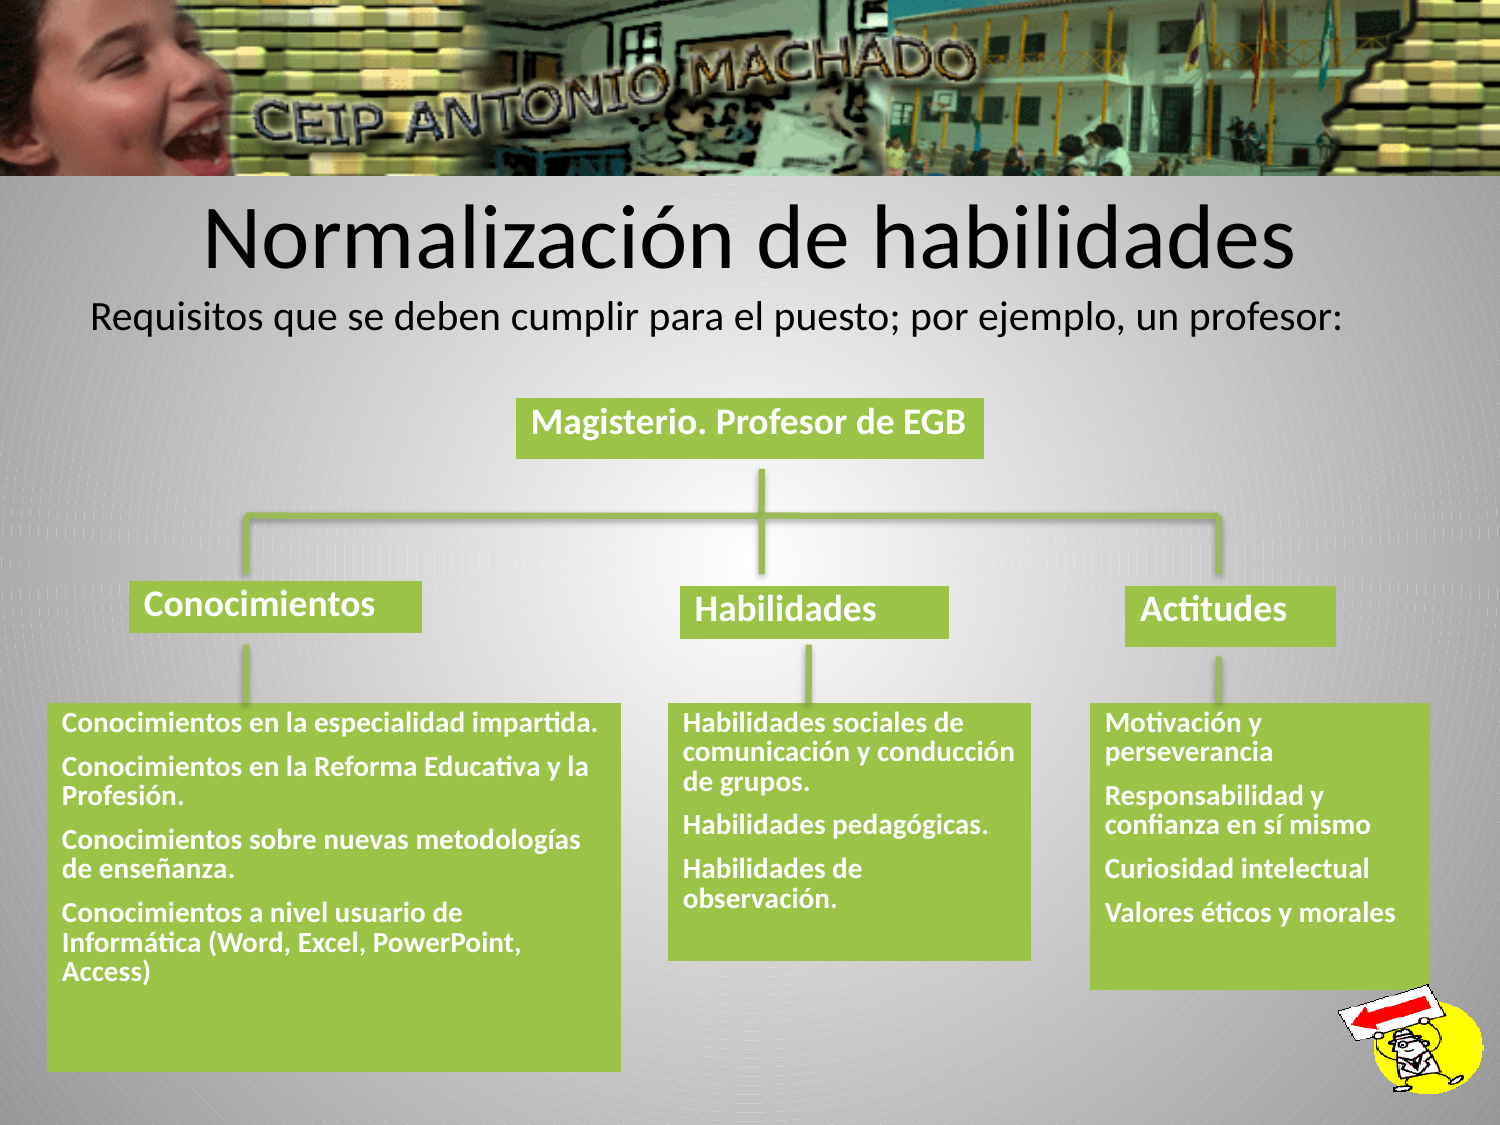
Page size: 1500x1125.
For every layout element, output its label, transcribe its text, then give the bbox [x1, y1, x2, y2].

table_header Habilidades [680, 586, 949, 639]
table_header Habilidades sociales de comunicación y conducción de grupos. Habilidades pedagógicas. Habilidades de observación. [668, 703, 1031, 961]
list Requisitos que se deben cumplir para el puesto; por ejemplo, un profesor: [75, 281, 1454, 1125]
table_header Conocimientos [129, 581, 422, 633]
picture [1336, 984, 1500, 1095]
table_header Motivación y perseverancia Responsabilidad y confianza en sí mismo Curiosidad intelectual Valores éticos y morales [1090, 703, 1430, 990]
table_header Conocimientos en la especialidad impartida. Conocimientos en la Reforma Educativa y la Profesión. Conocimientos sobre nuevas metodologías de enseñanza. Conocimientos a nivel usuario de Informática (Word, Excel, PowerPoint, Access) [47, 703, 621, 1072]
table_header Magisterio. Profesor de EGB [516, 398, 984, 459]
table_header Actitudes [1125, 586, 1336, 647]
title Normalización de habilidades [187, 199, 1500, 294]
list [0, 0, 1500, 177]
